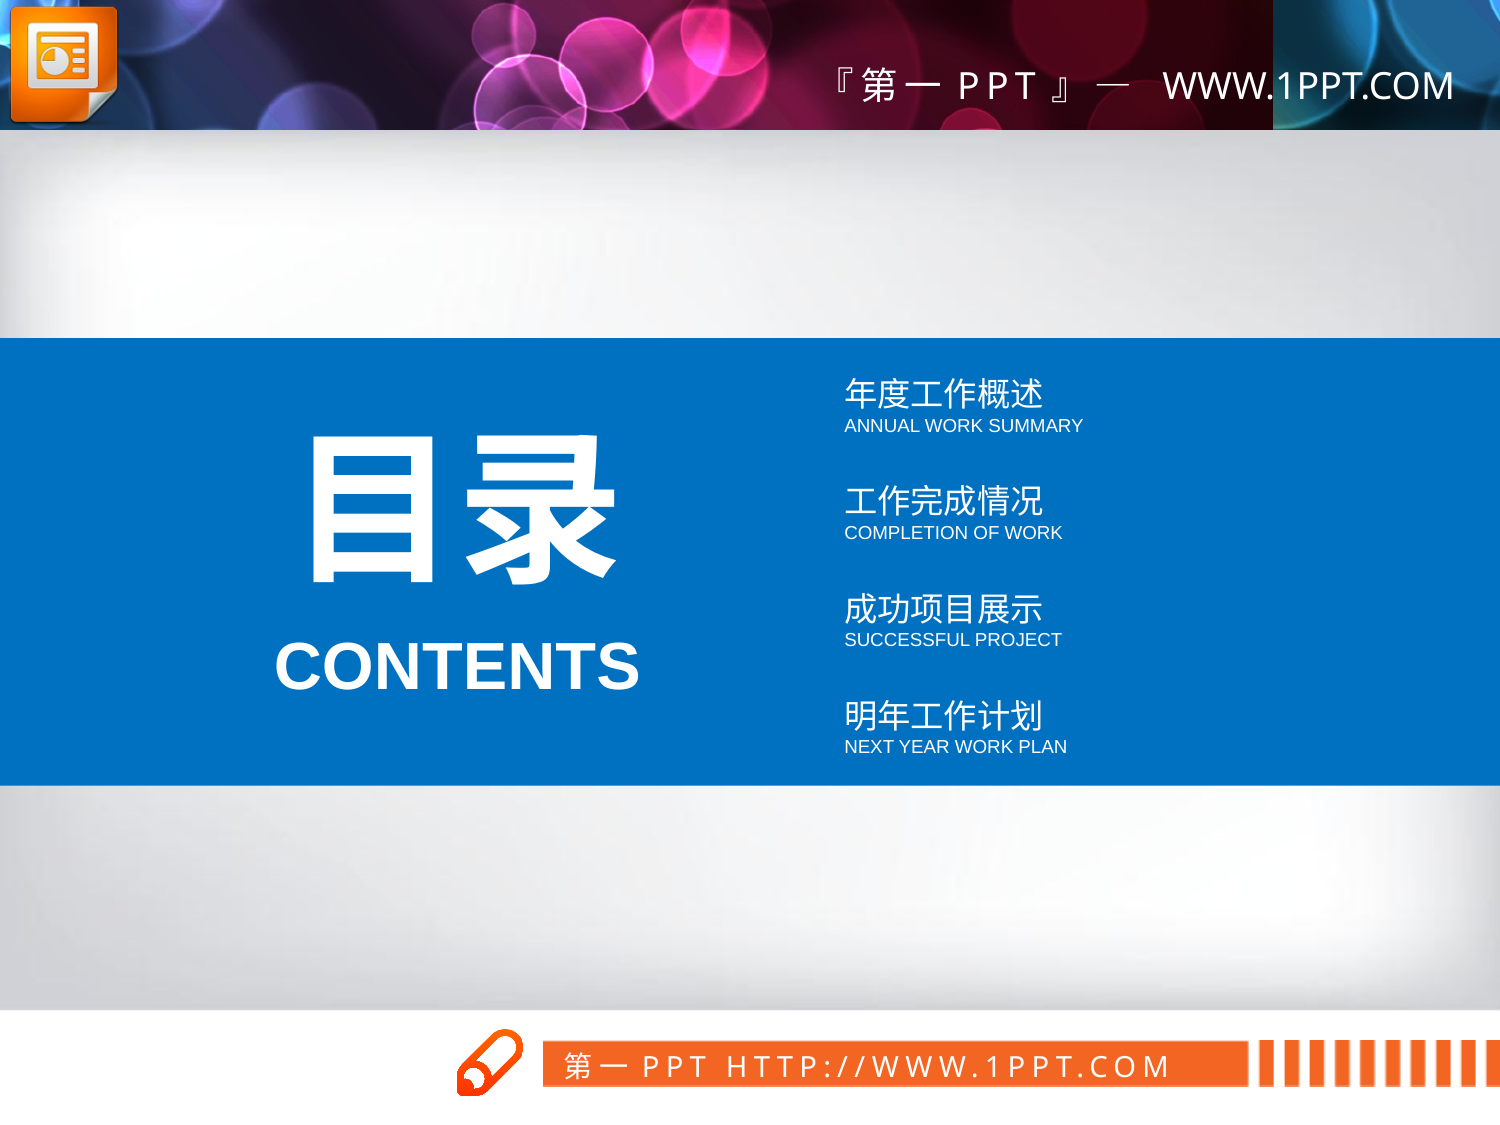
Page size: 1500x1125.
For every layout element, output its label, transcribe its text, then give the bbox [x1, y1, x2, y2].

picture [0, 0, 1500, 338]
text_box 目录 [267, 402, 648, 603]
text_box [0, 338, 1500, 786]
text_box CONTENTS [254, 622, 661, 703]
picture [543, 1040, 1500, 1087]
picture [0, 786, 1500, 1012]
